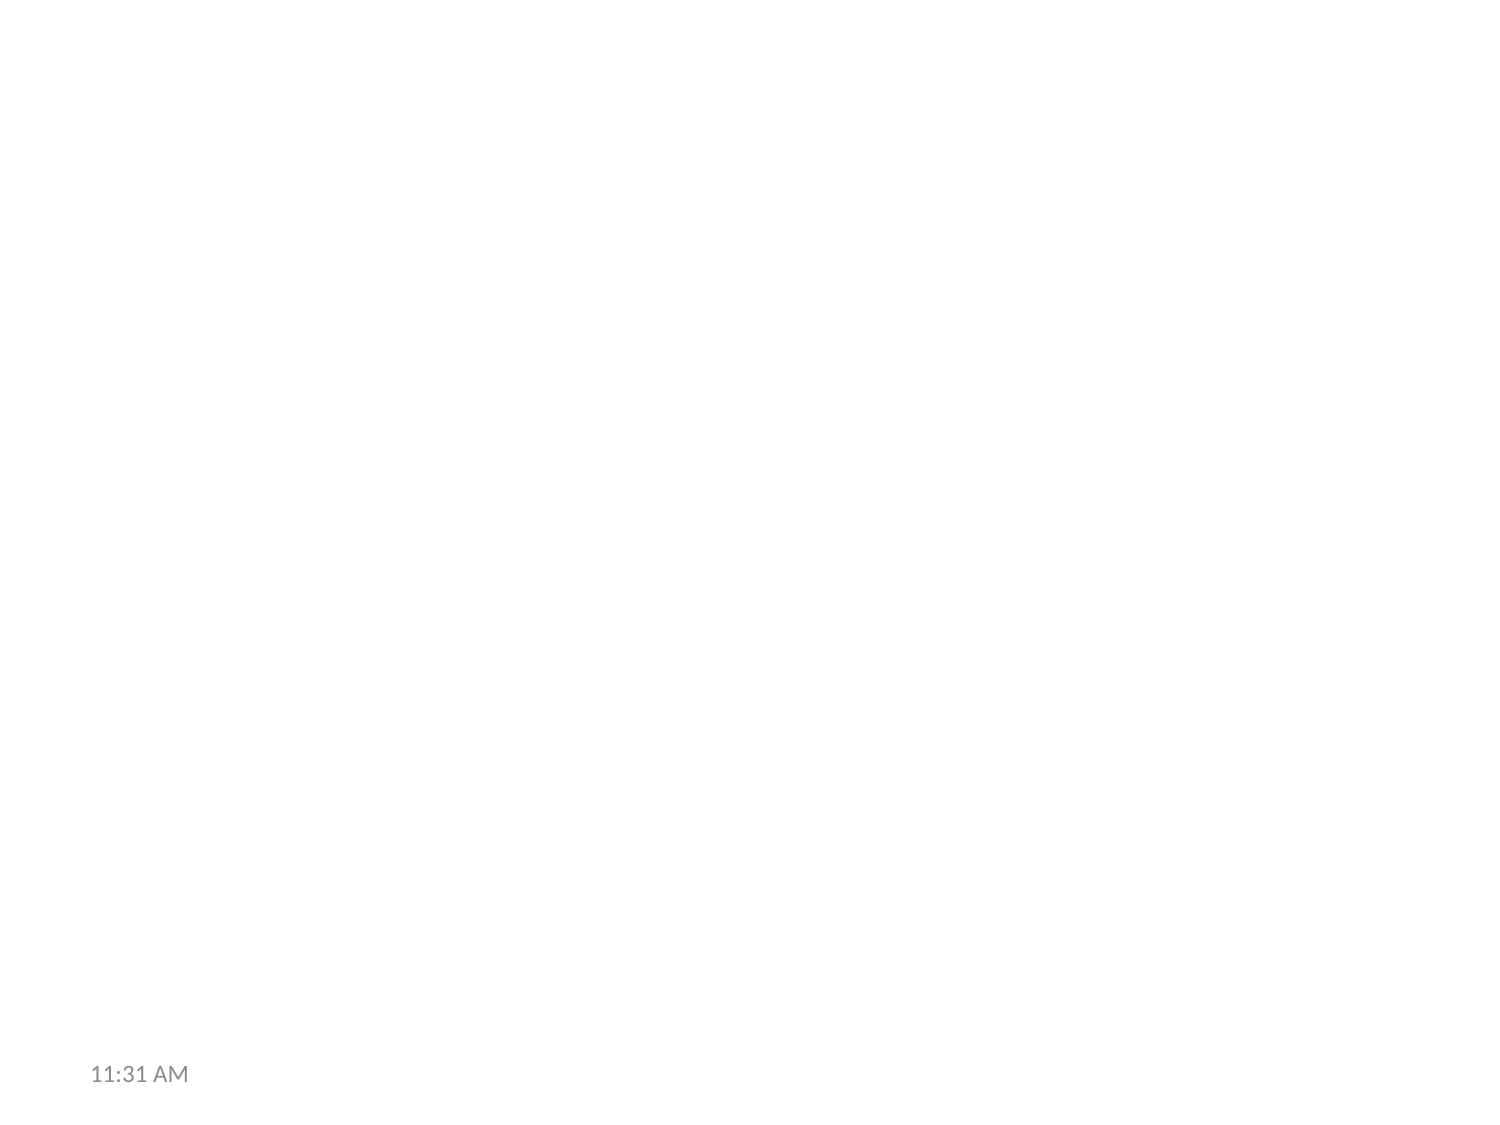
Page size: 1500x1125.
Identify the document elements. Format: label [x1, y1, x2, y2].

slide_number [75, 1042, 425, 1103]
